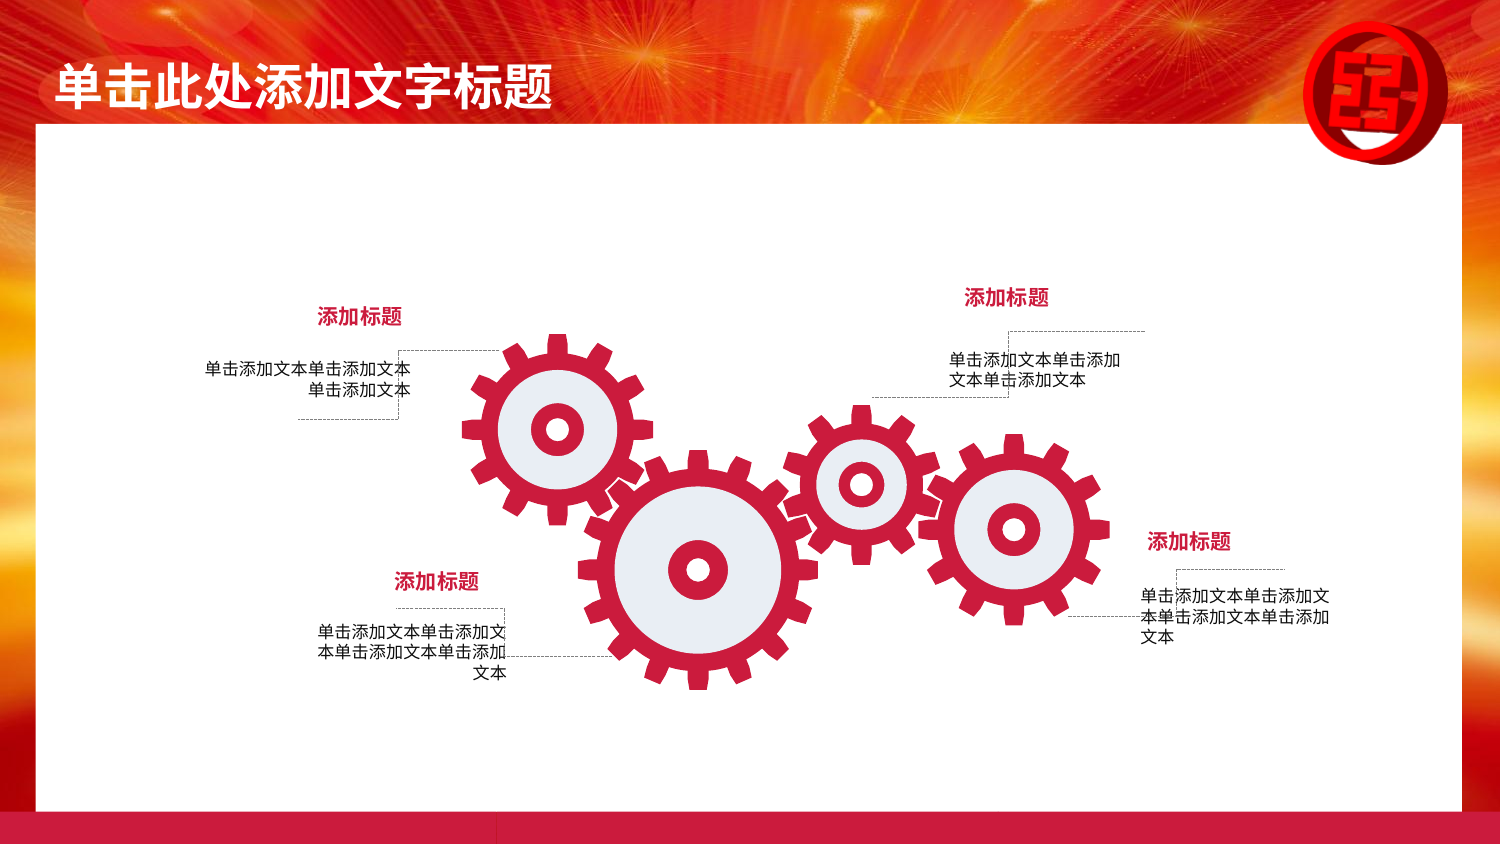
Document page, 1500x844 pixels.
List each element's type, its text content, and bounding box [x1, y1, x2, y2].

text_box [997, 811, 1500, 844]
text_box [782, 405, 941, 565]
text_box 添加标题 [931, 280, 1083, 314]
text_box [298, 350, 500, 420]
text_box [461, 334, 654, 526]
text_box 单击添加文本单击添加文本单击添加文本单击添加文本 [303, 607, 516, 688]
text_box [1068, 569, 1286, 617]
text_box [918, 434, 1110, 626]
text_box 单击添加文本单击添加文本单击添加文本单击添加文本 [1131, 571, 1344, 652]
text_box 添加标题 [284, 299, 437, 334]
picture [0, 0, 1500, 811]
text_box 单击添加文本单击添加文本单击添加文本 [195, 344, 421, 404]
text_box 添加标题 [385, 564, 538, 598]
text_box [872, 331, 1145, 398]
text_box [395, 608, 613, 657]
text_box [577, 450, 818, 690]
text_box [0, 811, 496, 844]
text_box [496, 811, 997, 844]
text_box 添加标题 [1138, 524, 1291, 559]
